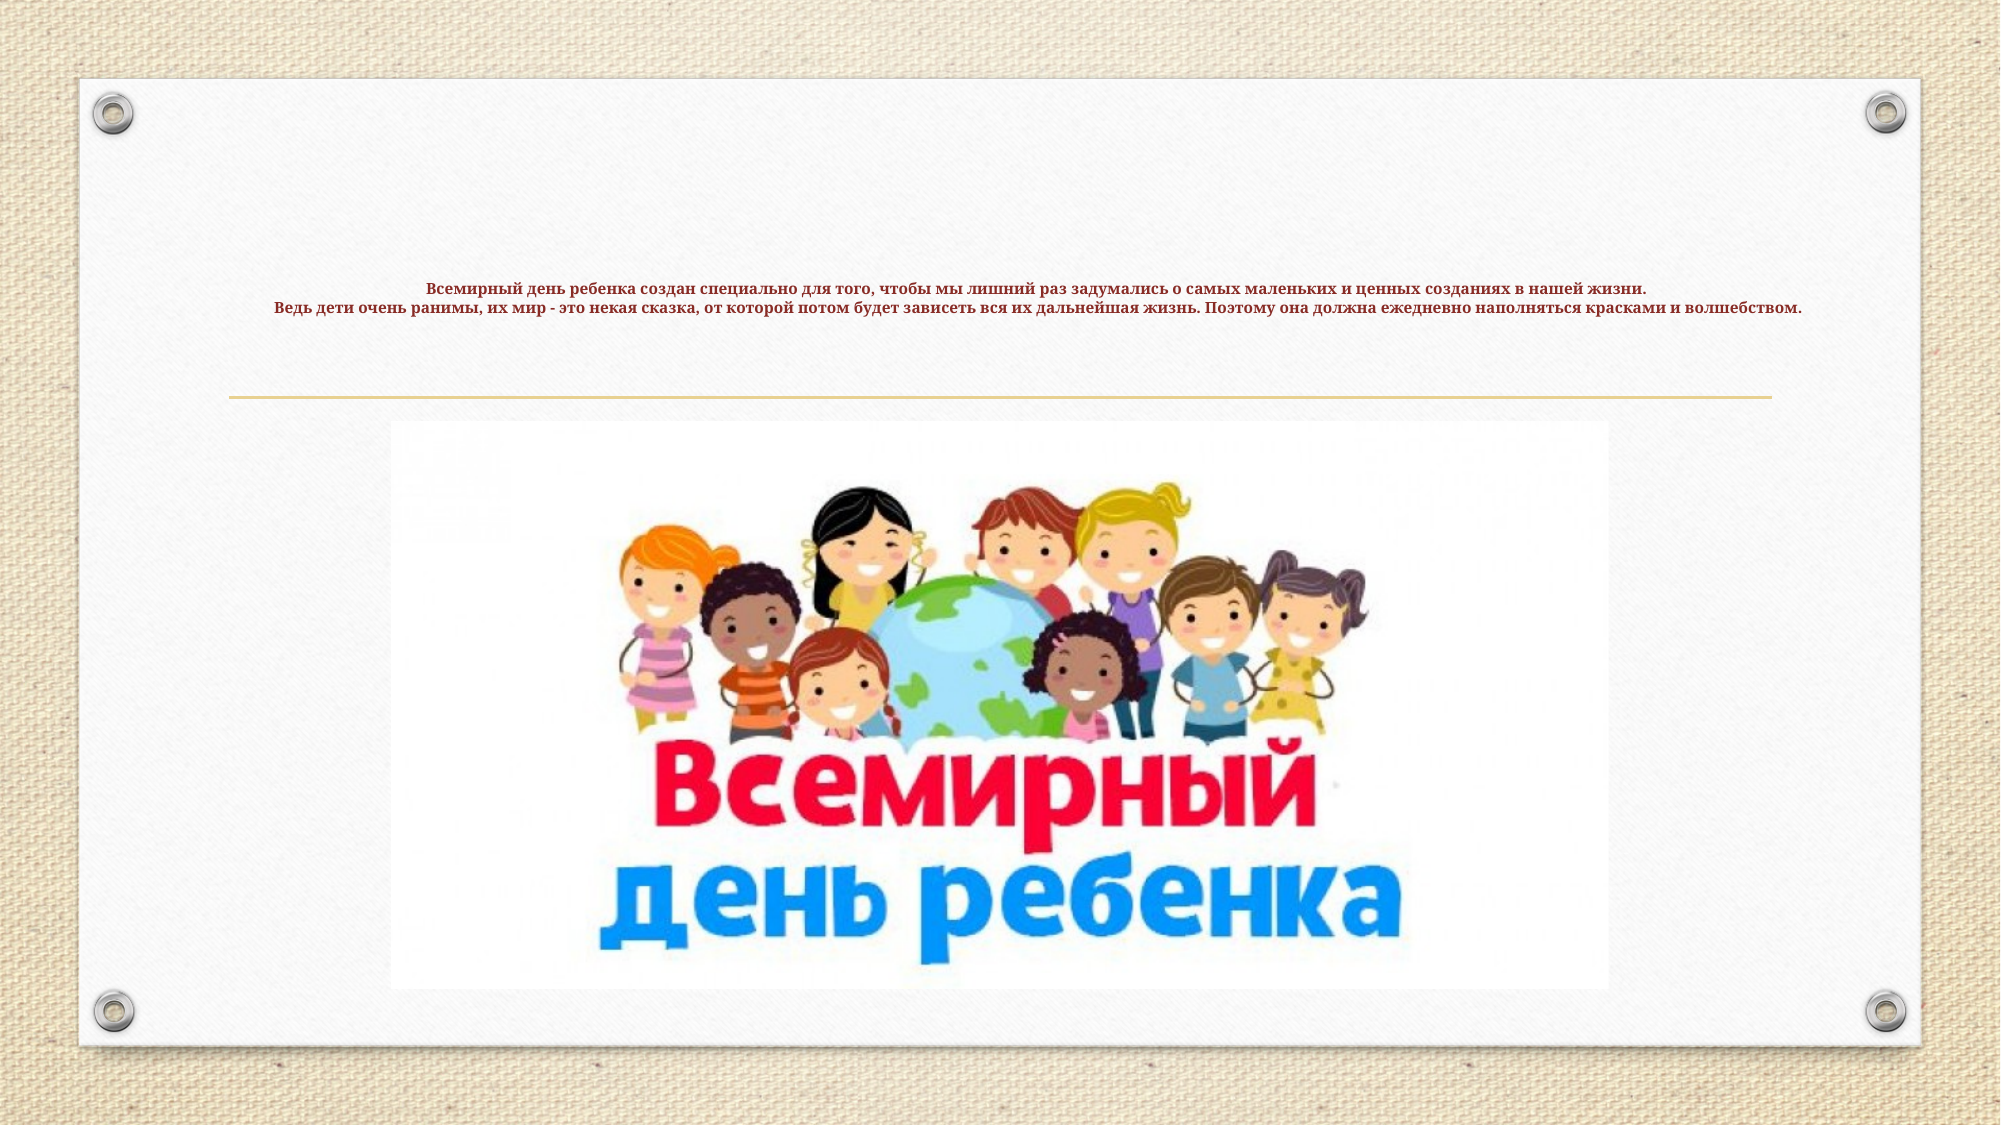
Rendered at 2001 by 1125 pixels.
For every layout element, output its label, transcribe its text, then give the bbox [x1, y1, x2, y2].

picture [0, 0, 2001, 1125]
title Всемирный день ребенка создан специально для того, чтобы мы лишний раз задумались о самых маленьких и ценных созданиях в нашей жизни. Ведь дети очень ранимы, их мир - это некая сказка, от которой потом будет зависеть вся их дальнейшая жизнь. Поэтому она должна ежедневно наполняться красками и волшебством. [251, 193, 1827, 402]
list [390, 420, 1609, 989]
